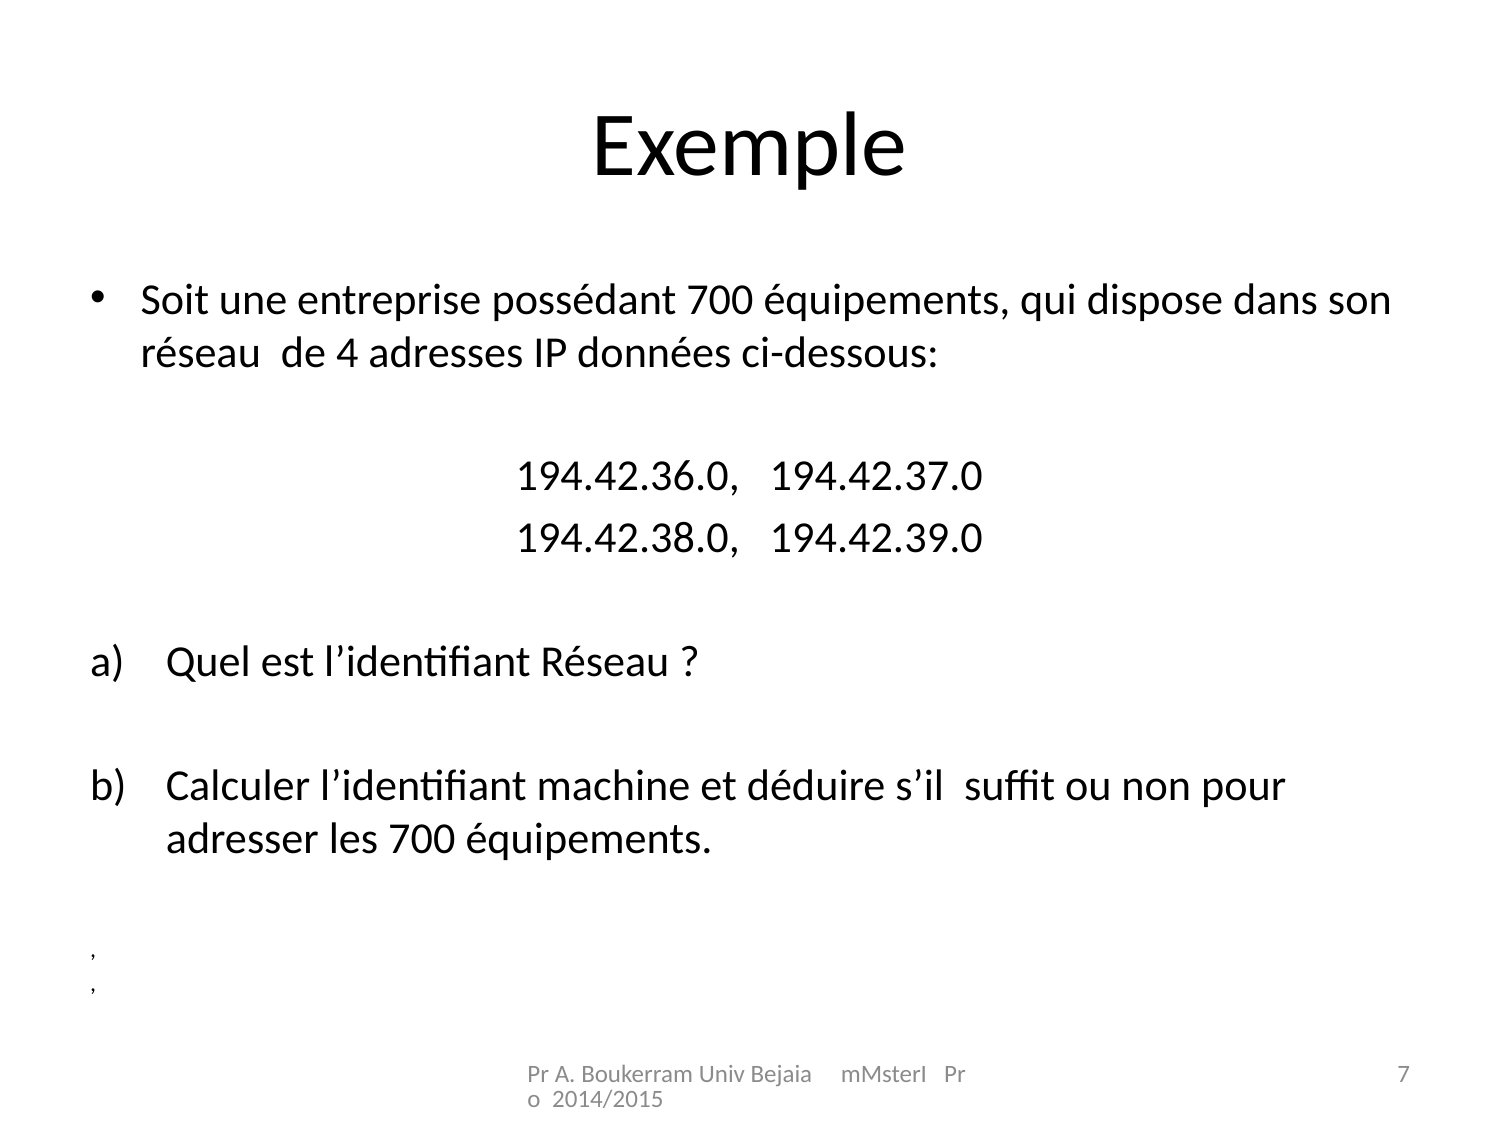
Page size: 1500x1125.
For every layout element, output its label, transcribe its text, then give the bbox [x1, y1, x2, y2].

list Soit une entreprise possédant 700 équipements, qui dispose dans son réseau de 4 adresses IP données ci-dessous: 194.42.36.0, 194.42.37.0 194.42.38.0, 194.42.39.0 Quel est l’identifiant Réseau ? Calculer l’identifiant machine et déduire s’il suffit ou non pour adresser les 700 équipements. , , [75, 262, 1425, 1005]
title Exemple [75, 45, 1425, 233]
slide_number 7 [1074, 1042, 1425, 1103]
footer Pr A. Boukerram Univ Bejaia mMsterI Pro 2014/2015 [512, 1042, 988, 1103]
